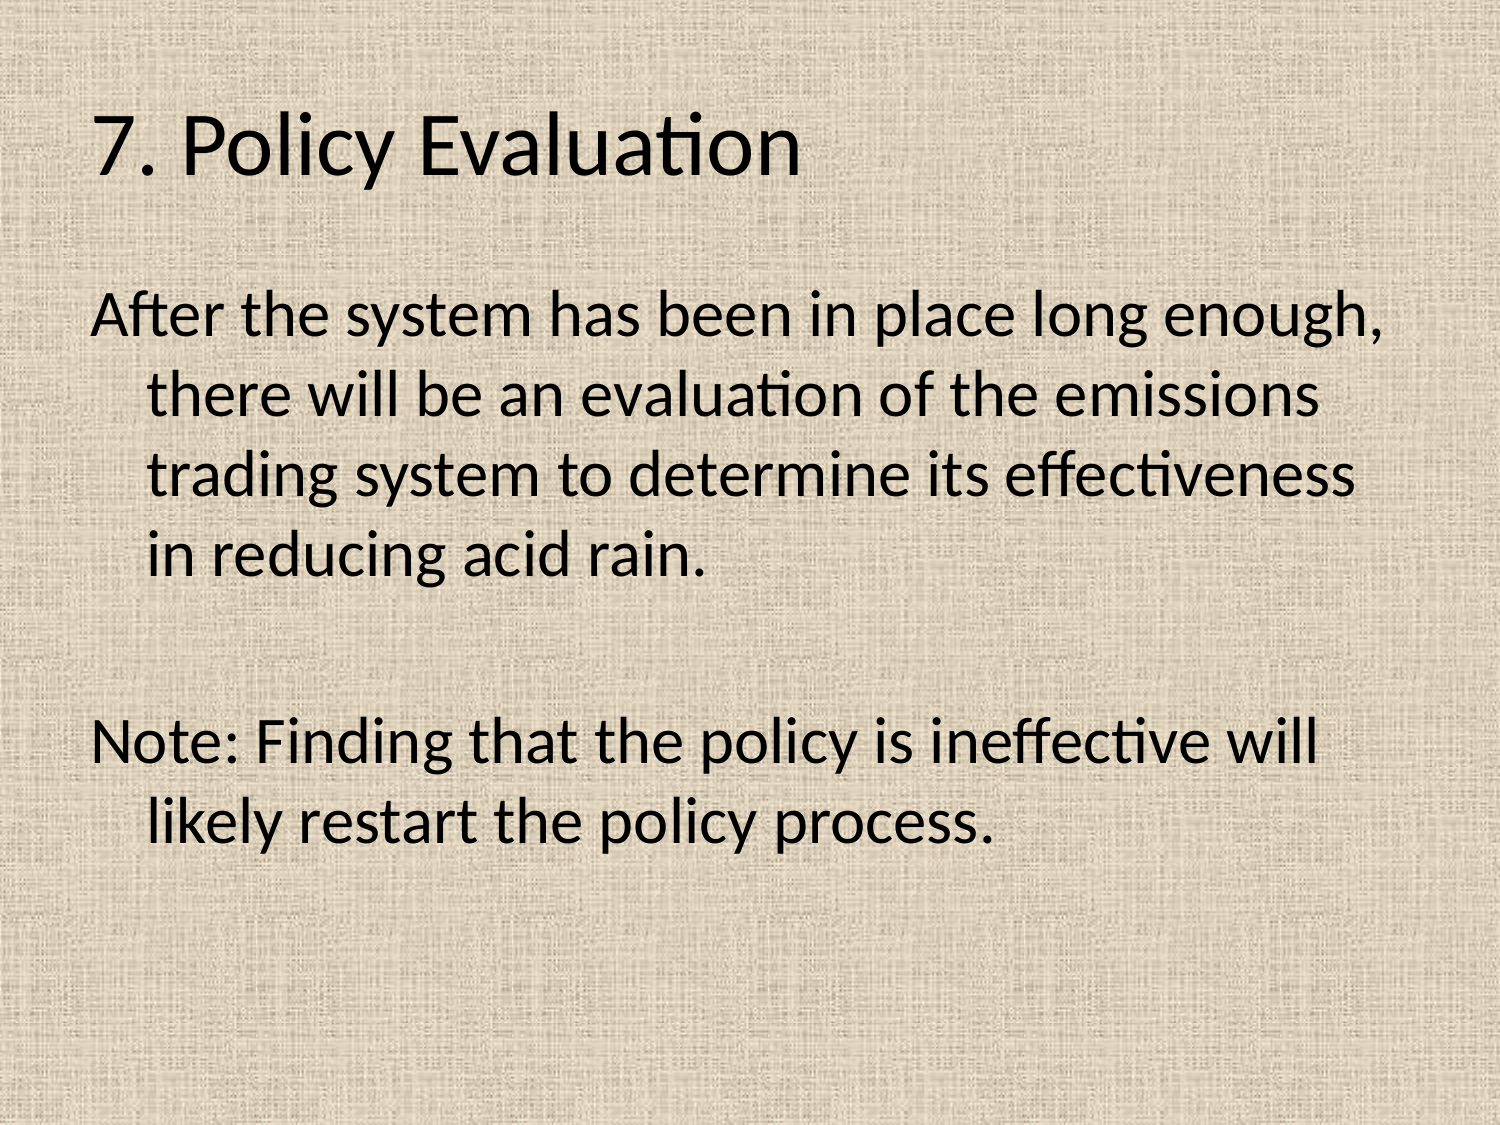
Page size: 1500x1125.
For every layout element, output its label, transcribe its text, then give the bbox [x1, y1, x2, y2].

picture [0, 0, 1500, 1125]
list After the system has been in place long enough, there will be an evaluation of the emissions trading system to determine its effectiveness in reducing acid rain. Note: Finding that the policy is ineffective will likely restart the policy process. [75, 262, 1425, 1005]
title 7. Policy Evaluation [75, 45, 1425, 233]
